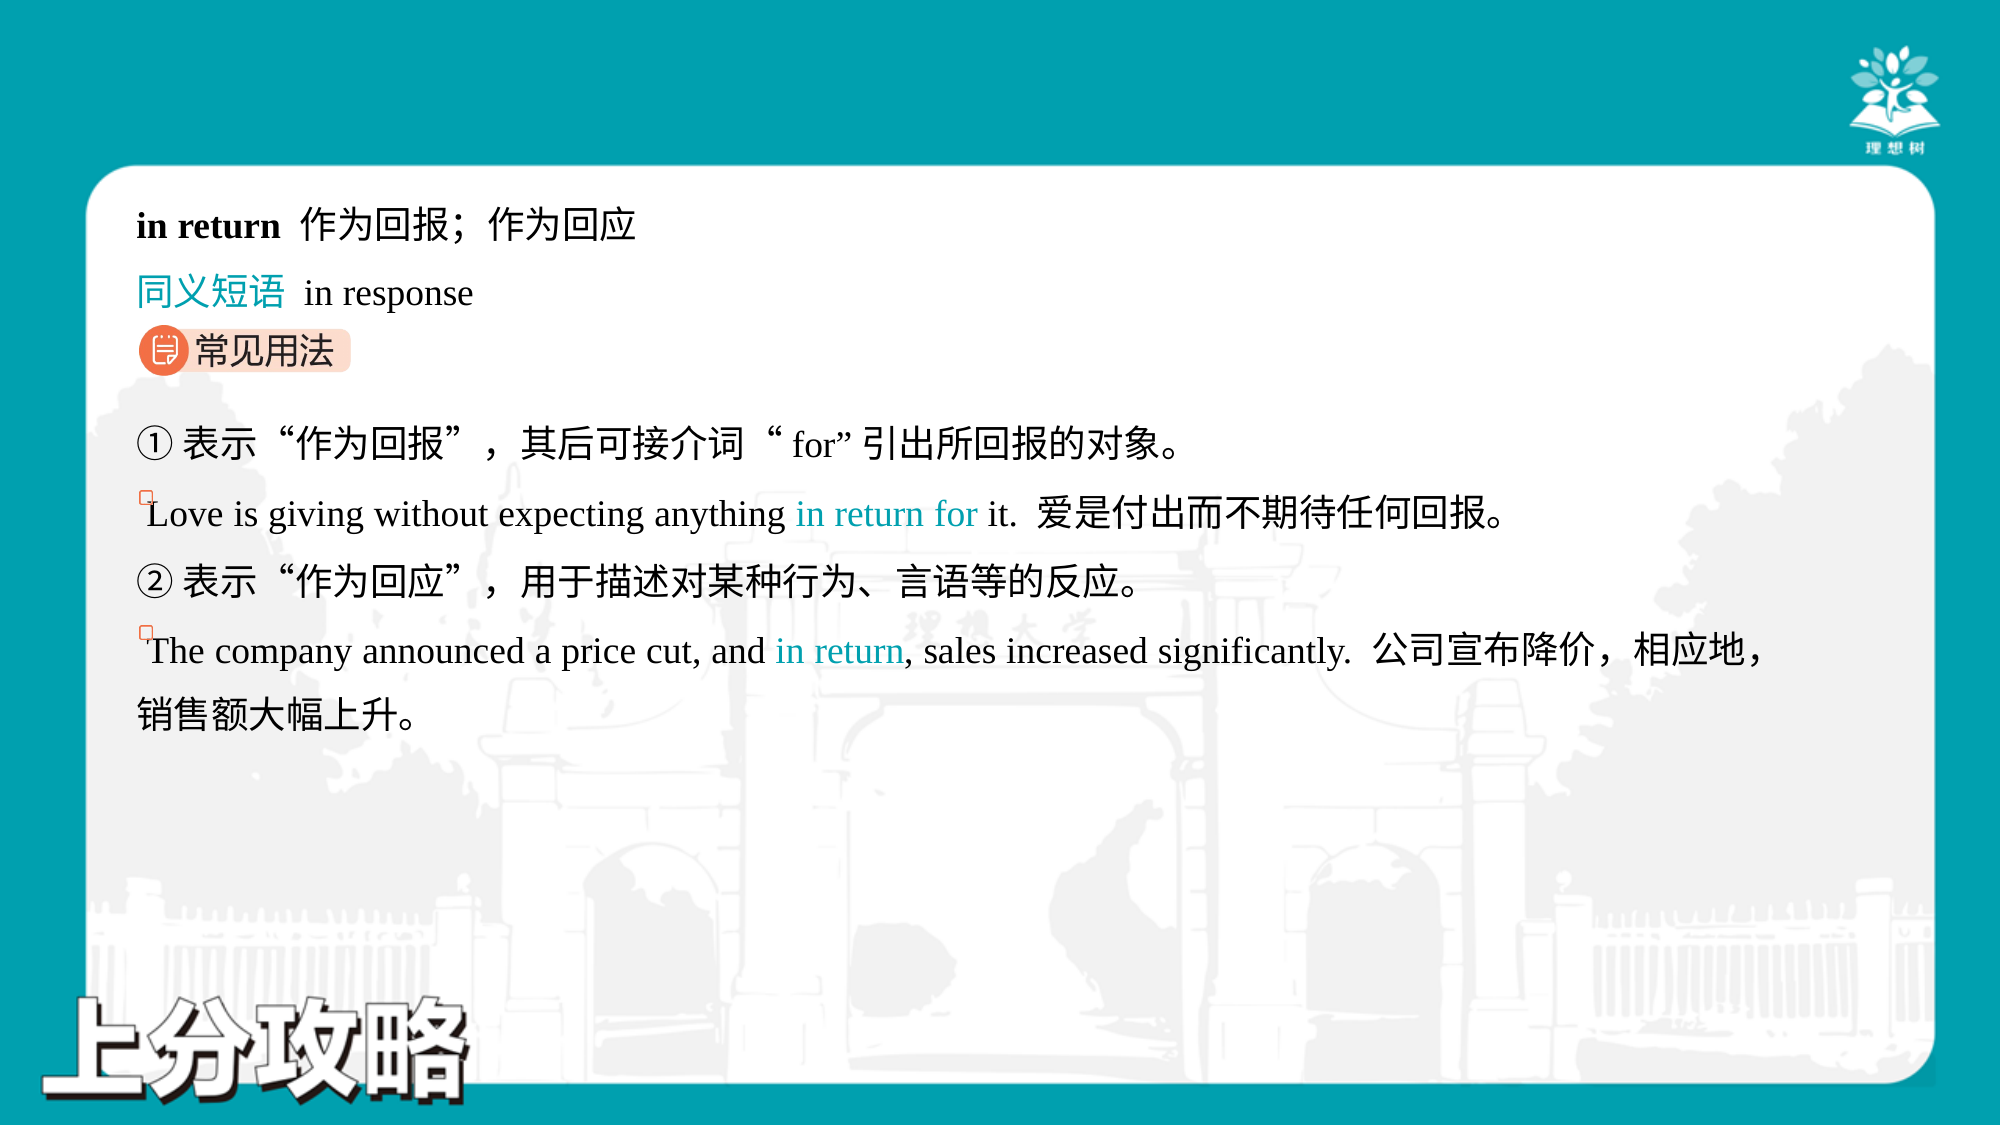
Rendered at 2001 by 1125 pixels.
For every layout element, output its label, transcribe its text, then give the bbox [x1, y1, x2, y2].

text_box ①表示“作为回报”，其后可接介词“for”引出所回报的对象。 Love is giving without expecting anything in return for it. 爱是付出而不期待任何回报。 ②表示“作为回应”，用于描述对某种行为、言语等的反应。 The company announced a price cut, and in return, sales increased significantly. 公司宣布降价，相应地， 销售额大幅上升。#35 [136, 396, 1865, 729]
picture [0, 0, 2000, 1125]
text_box in return 作为回报；作为回应 同义短语 in response#30 [136, 177, 1865, 305]
